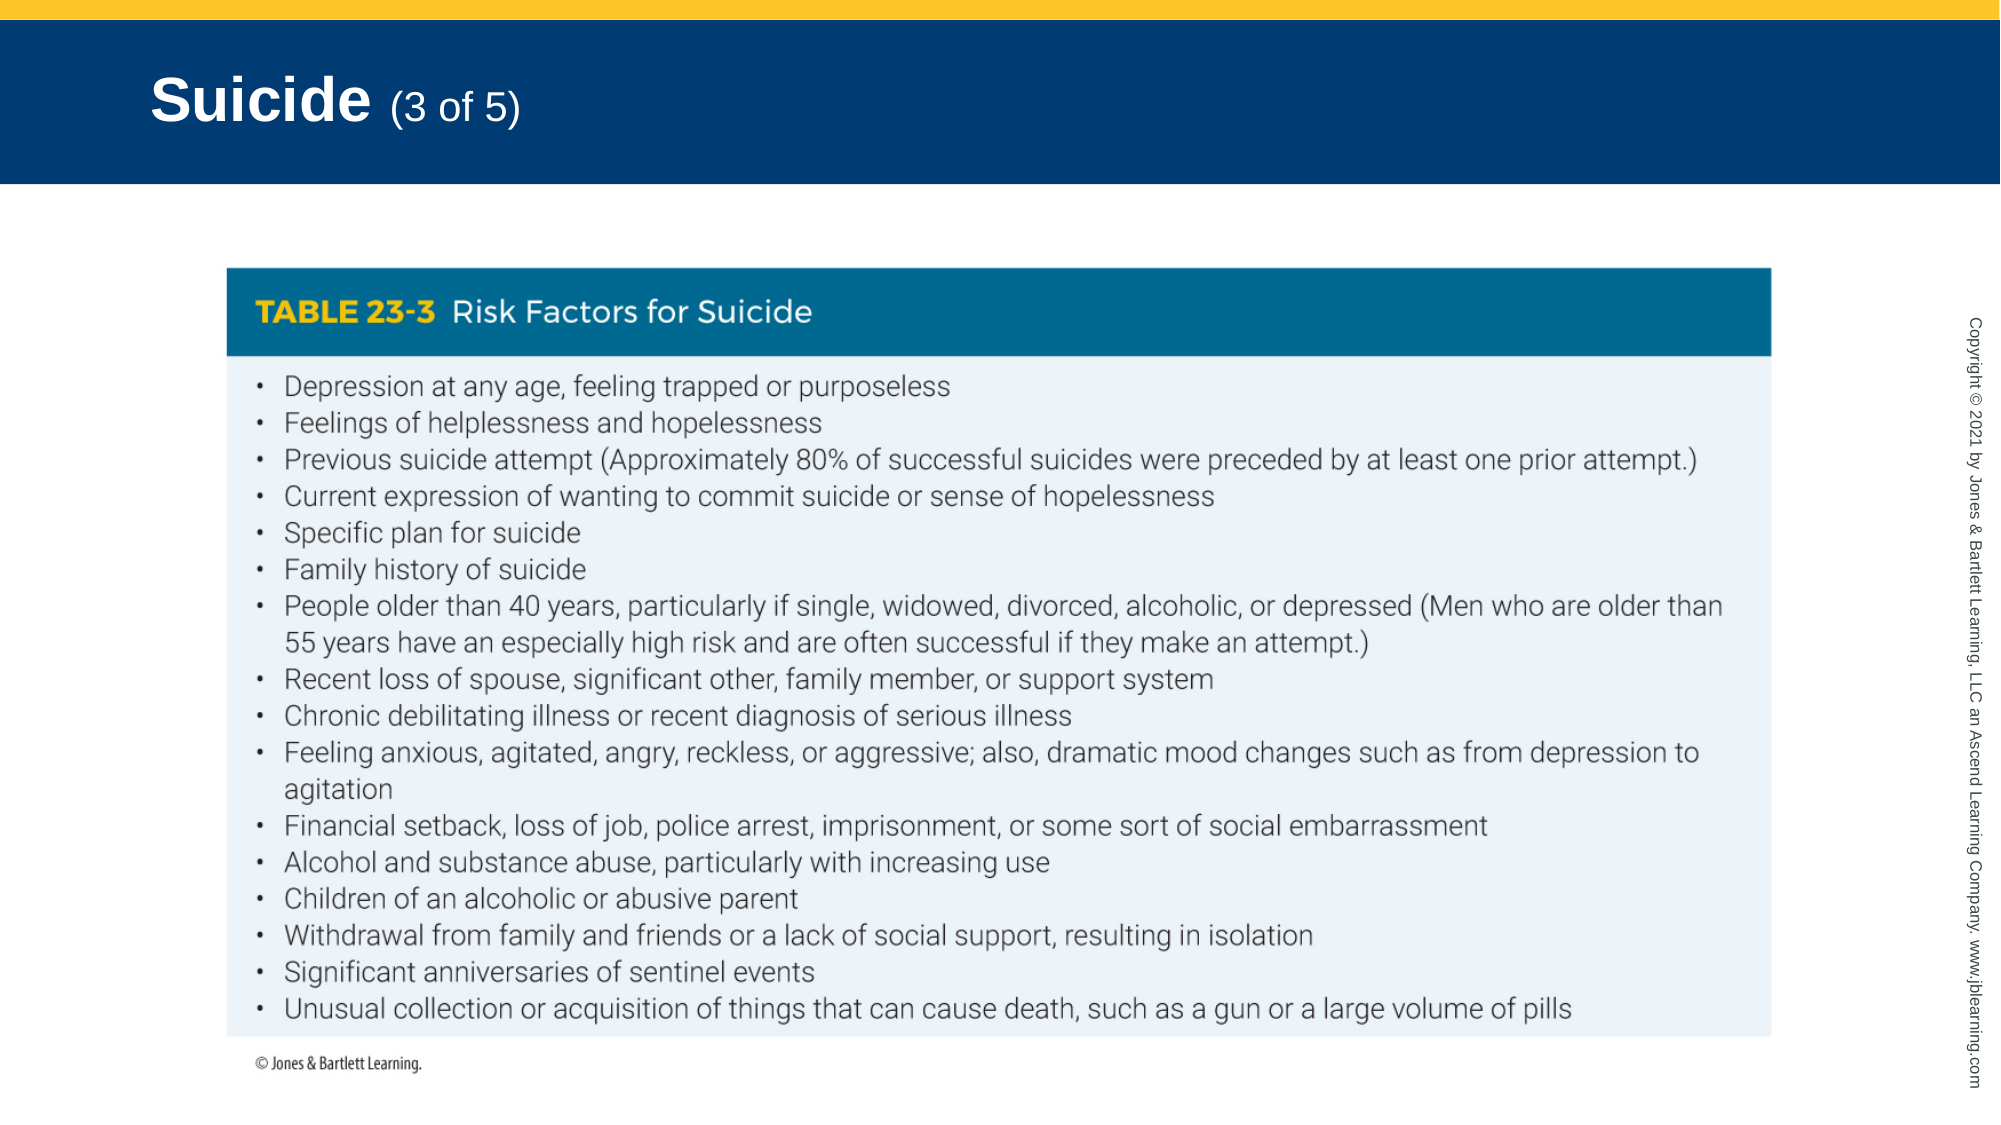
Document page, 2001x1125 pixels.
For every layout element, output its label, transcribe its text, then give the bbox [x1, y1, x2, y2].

picture [220, 261, 1780, 1090]
title Suicide (3 of 5) [0, 19, 2000, 185]
text_box [150, 237, 1850, 1025]
